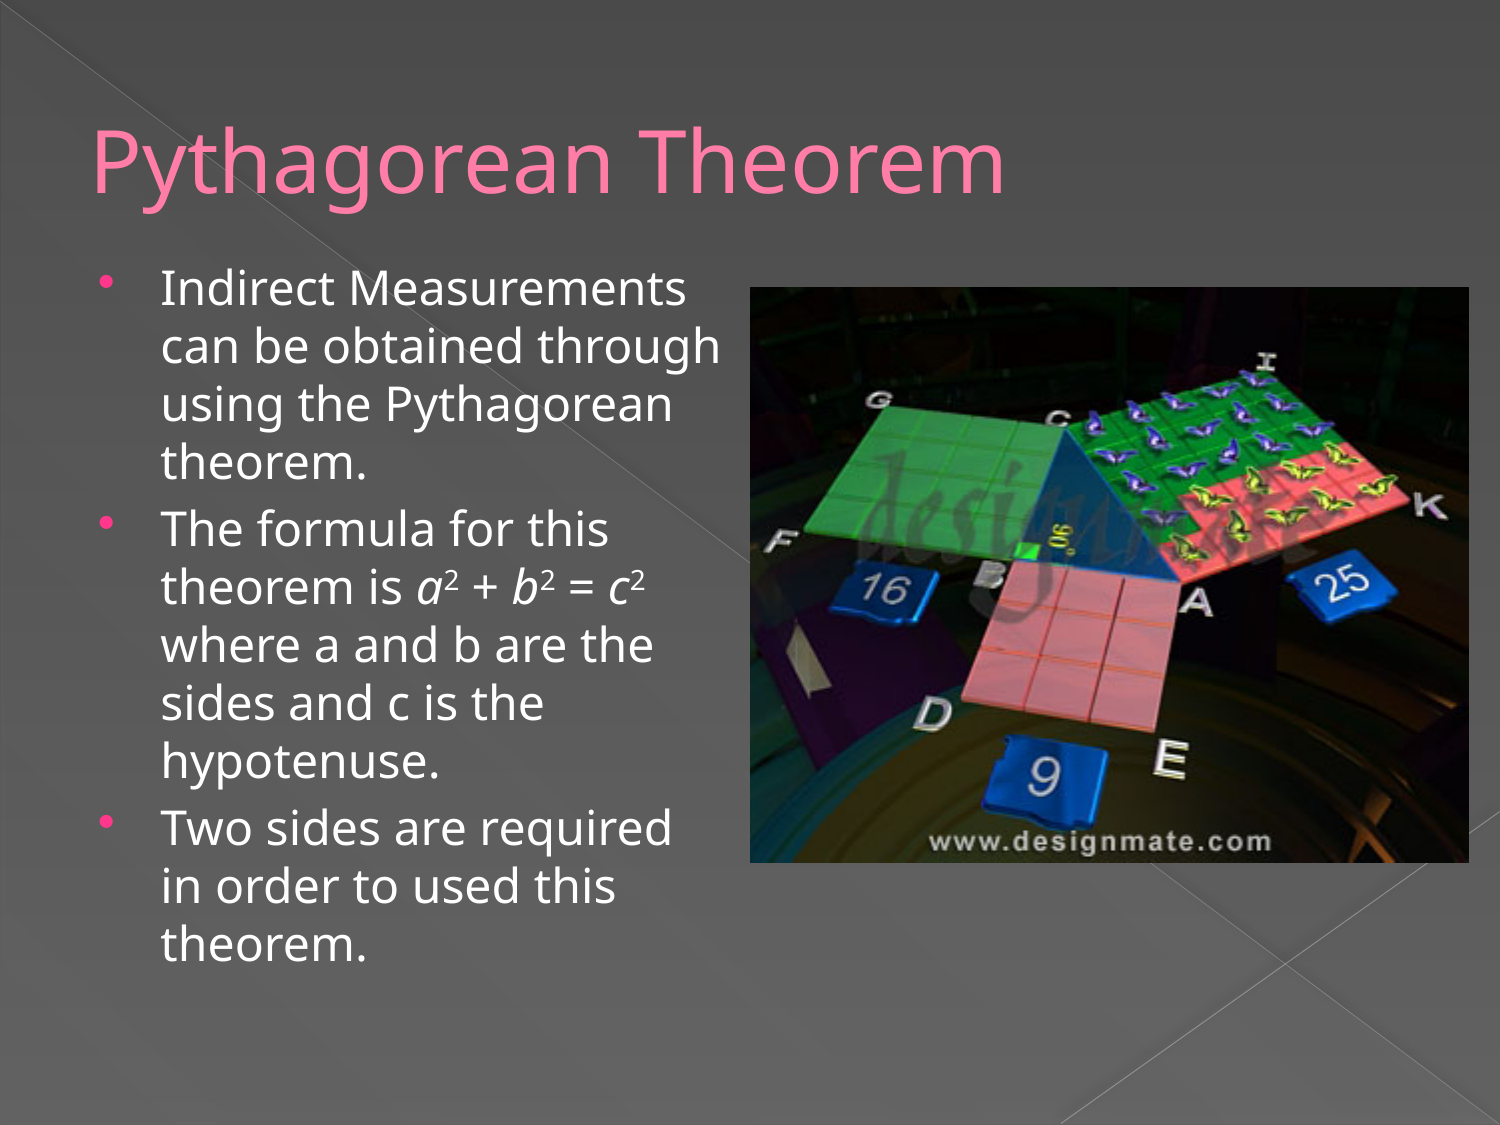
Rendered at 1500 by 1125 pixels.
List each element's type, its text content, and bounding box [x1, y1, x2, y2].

title Pythagorean Theorem [75, 43, 1425, 274]
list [749, 287, 1469, 863]
list Indirect Measurements can be obtained through using the Pythagorean theorem. The formula for this theorem is a2 + b2 = c2 where a and b are the sides and c is the hypotenuse. Two sides are required in order to used this theorem. [75, 249, 738, 993]
